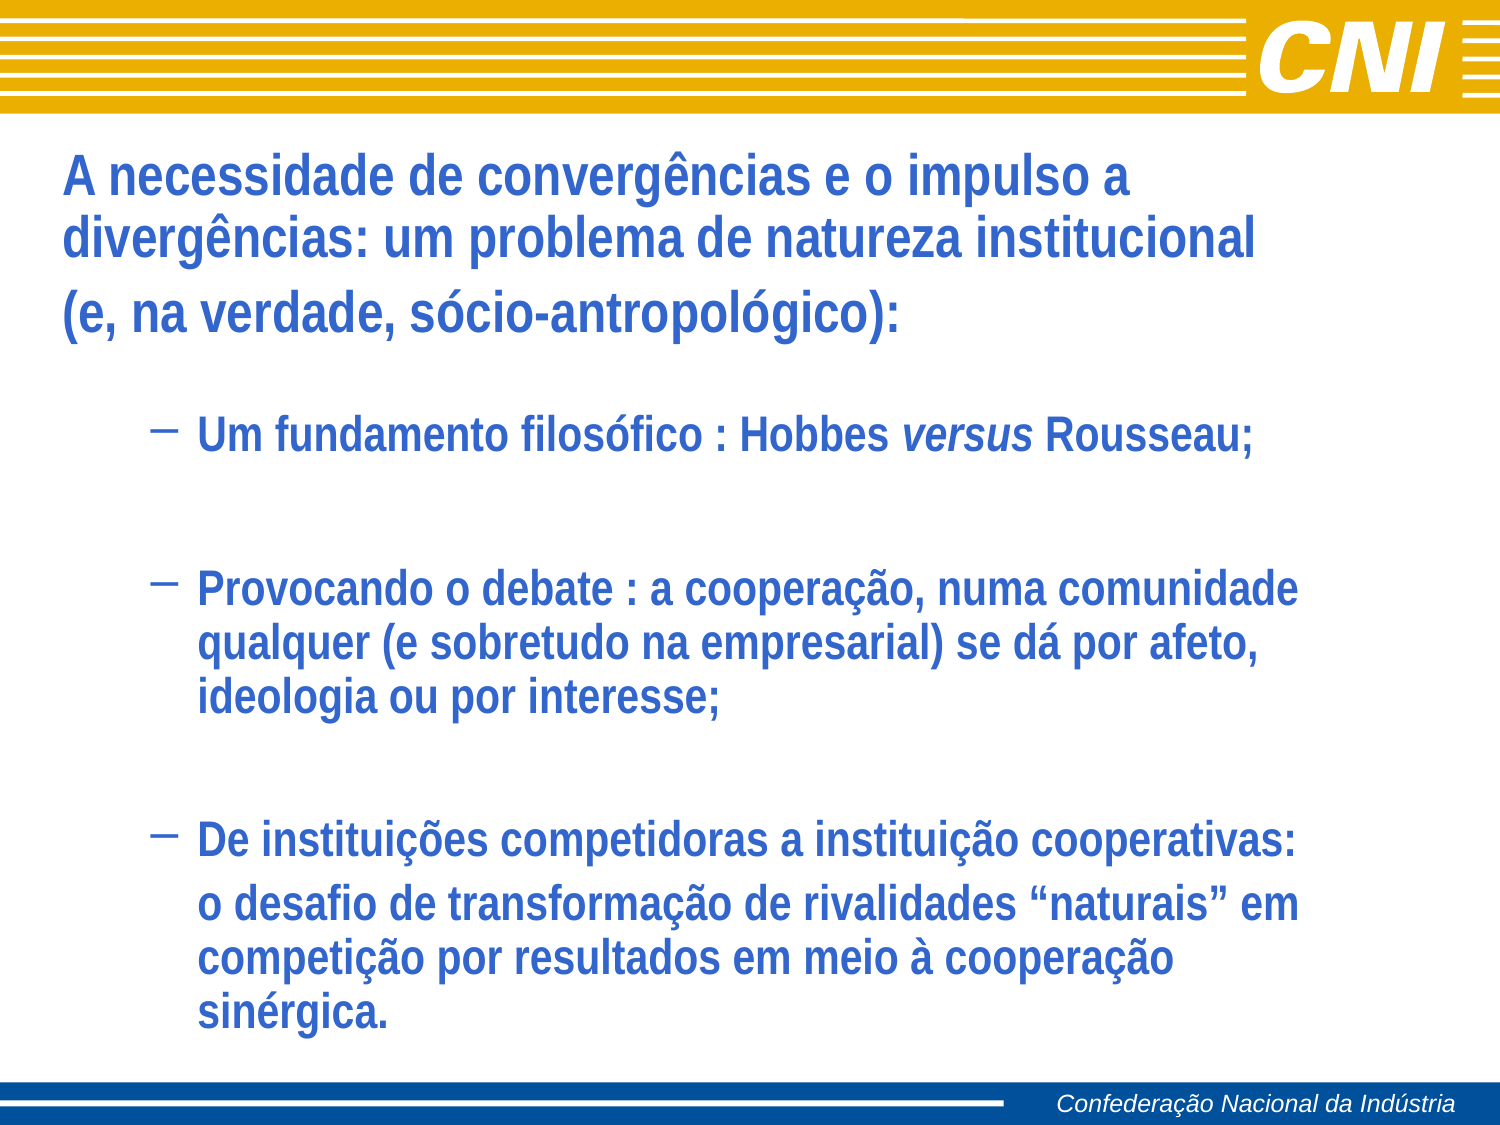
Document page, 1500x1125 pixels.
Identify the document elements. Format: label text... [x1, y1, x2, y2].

list A necessidade de convergências e o impulso a divergências: um problema de natureza institucional (e, na verdade, sócio-antropológico): Um fundamento filosófico : Hobbes versus Rousseau; Provocando o debate : a cooperação, numa comunidade qualquer (e sobretudo na empresarial) se dá por afeto, ideologia ou por interesse; De instituições competidoras a instituição cooperativas: o desafio de transformação de rivalidades “naturais” em competição por resultados em meio à cooperação sinérgica. [47, 137, 1379, 1069]
